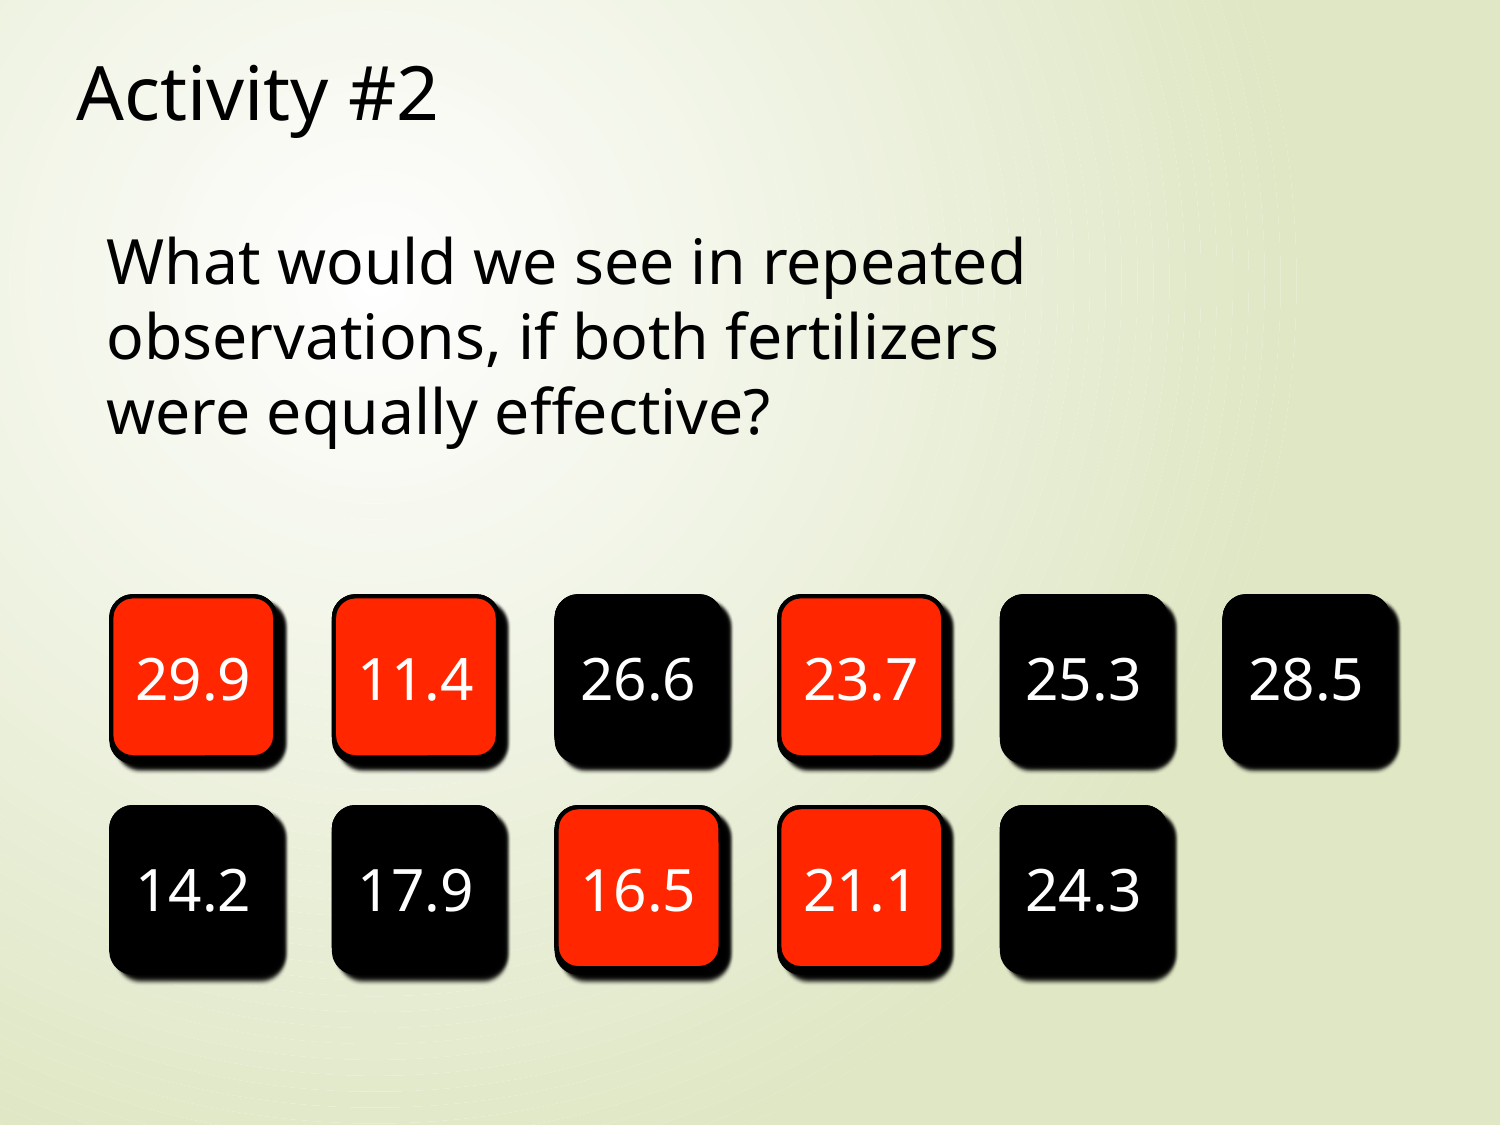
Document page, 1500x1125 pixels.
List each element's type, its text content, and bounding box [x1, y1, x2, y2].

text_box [110, 595, 1389, 969]
text_box What would we see in repeated observations, if both fertilizers were equally effective? [91, 214, 1166, 455]
text_box Activity #2 [76, 29, 1291, 151]
